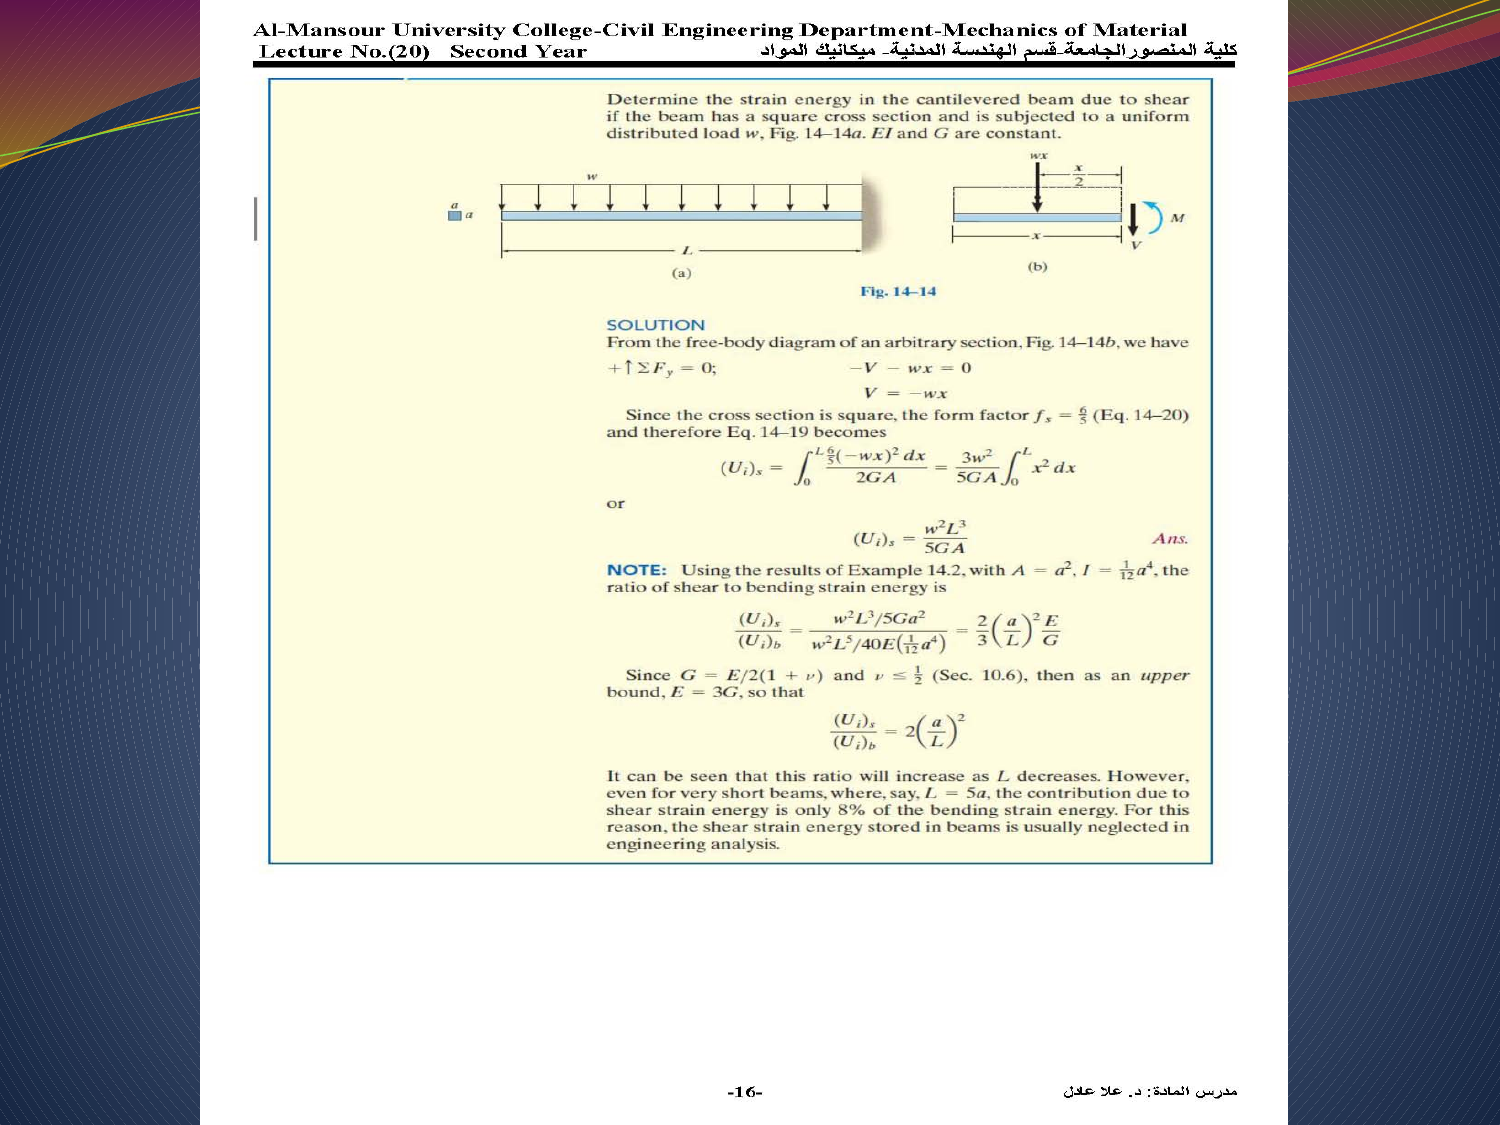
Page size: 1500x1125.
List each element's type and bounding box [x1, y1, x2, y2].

picture [199, 0, 1288, 1125]
